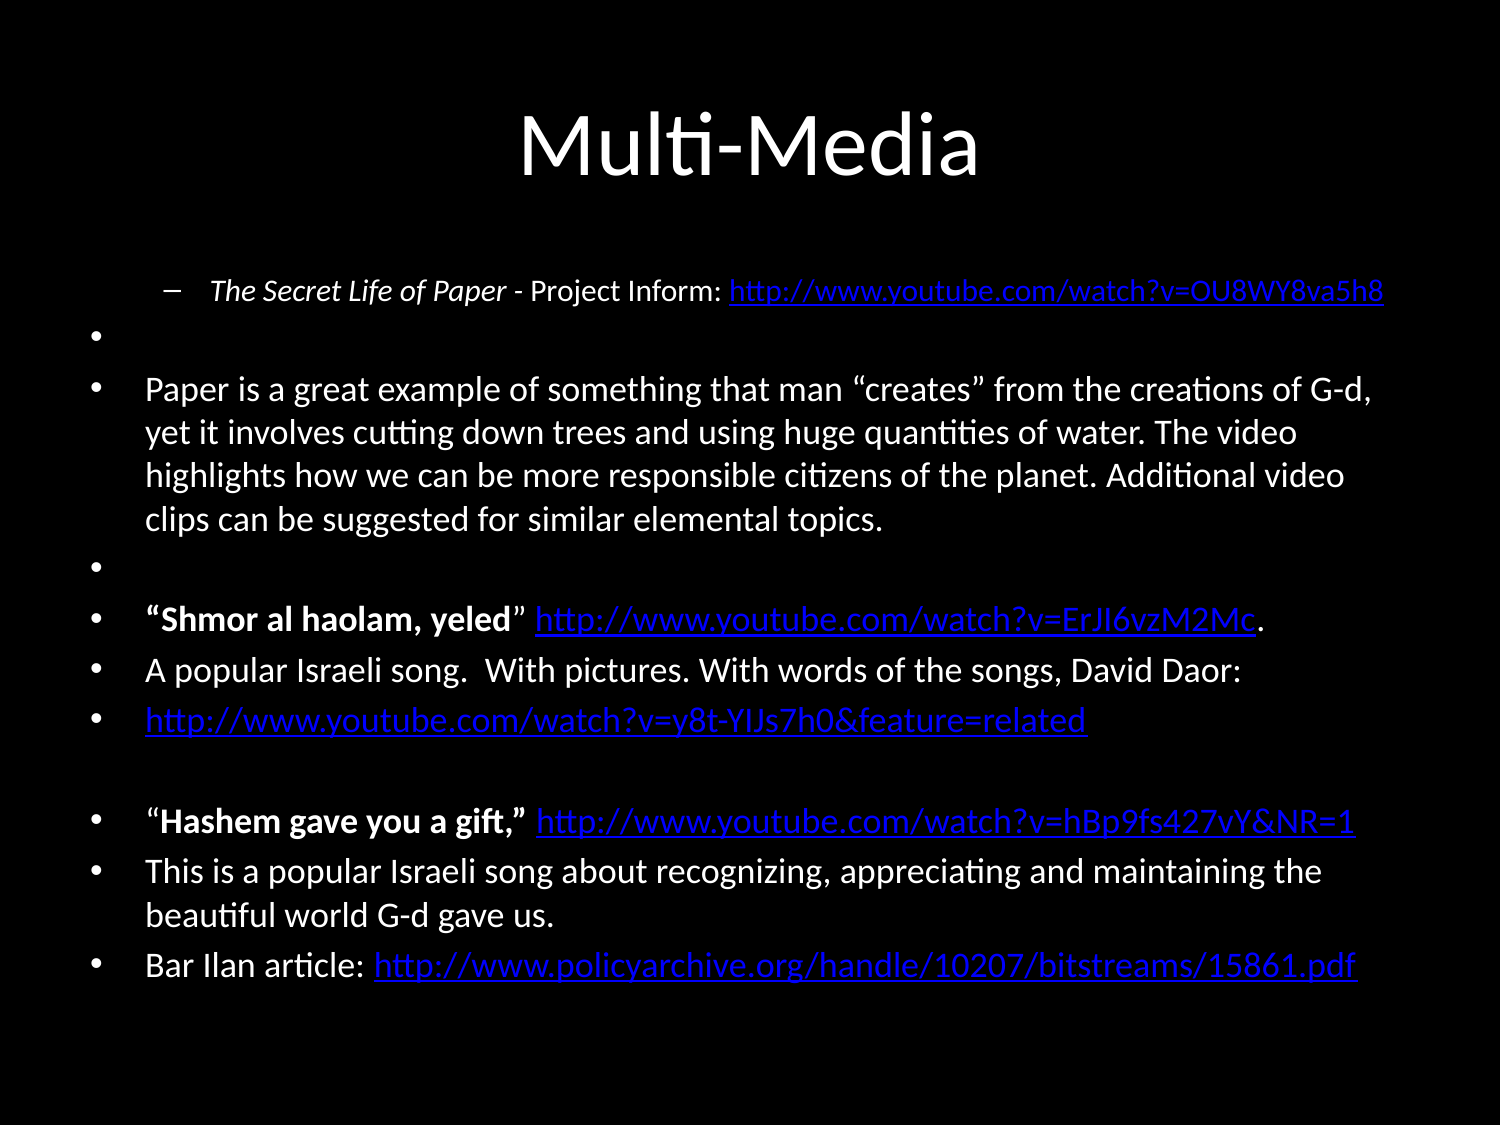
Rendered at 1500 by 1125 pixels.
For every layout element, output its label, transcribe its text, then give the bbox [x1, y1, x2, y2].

list The Secret Life of Paper - Project Inform: http://www.youtube.com/watch?v=OU8WY8va5h8 Paper is a great example of something that man “creates” from the creations of G-d, yet it involves cutting down trees and using huge quantities of water. The video highlights how we can be more responsible citizens of the planet. Additional video clips can be suggested for similar elemental topics. “Shmor al haolam, yeled” http://www.youtube.com/watch?v=ErJI6vzM2Mc. A popular Israeli song. With pictures. With words of the songs, David Daor: http://www.youtube.com/watch?v=y8t-YIJs7h0&feature=related “Hashem gave you a gift,” http://www.youtube.com/watch?v=hBp9fs427vY&NR=1 This is a popular Israeli song about recognizing, appreciating and maintaining the beautiful world G-d gave us. Bar Ilan article: http://www.policyarchive.org/handle/10207/bitstreams/15861.pdf [75, 262, 1425, 1005]
title Multi-Media [75, 45, 1425, 233]
